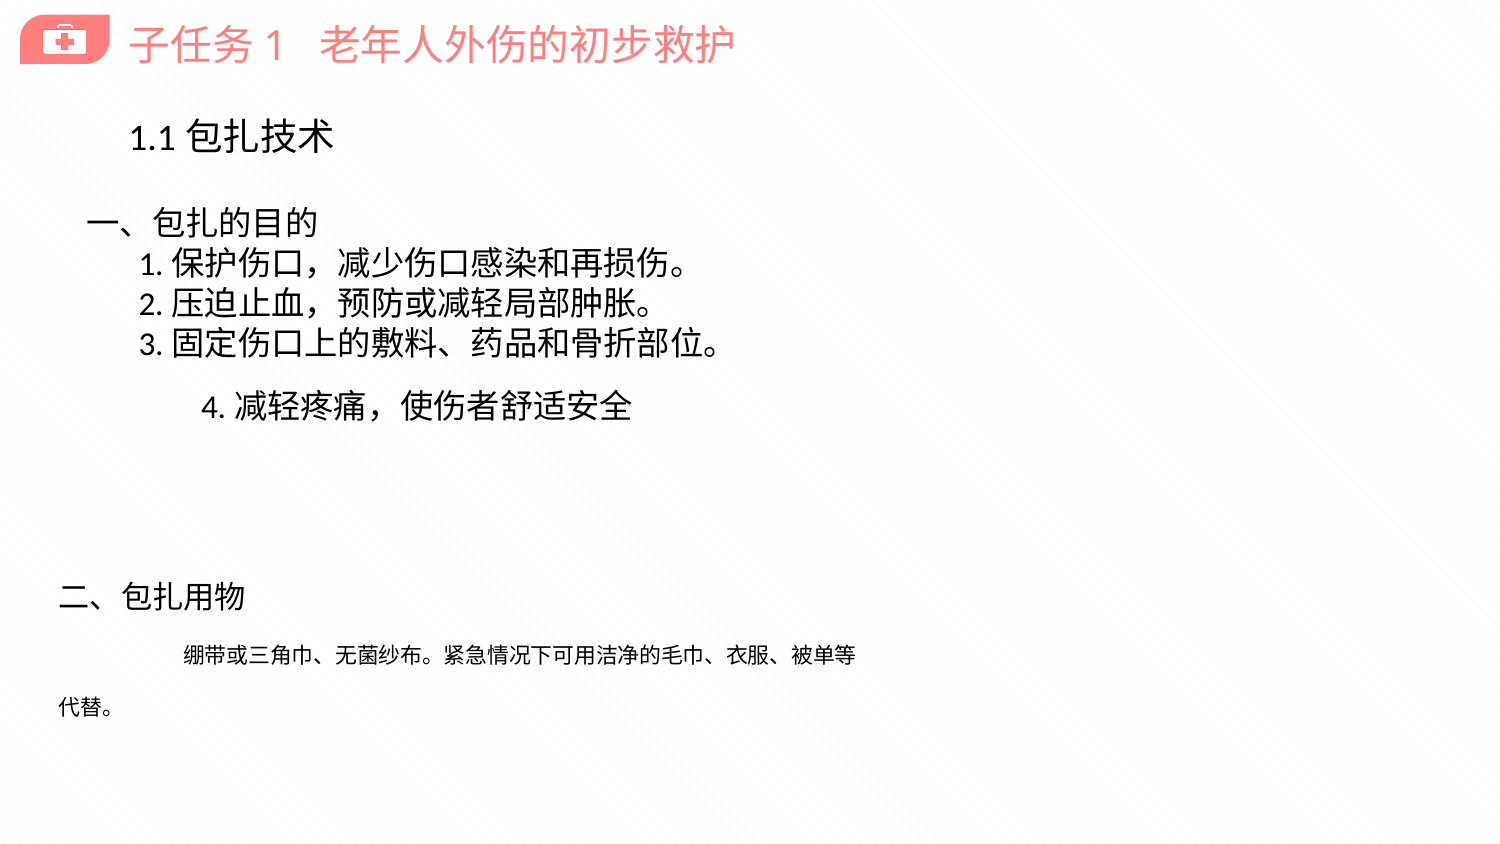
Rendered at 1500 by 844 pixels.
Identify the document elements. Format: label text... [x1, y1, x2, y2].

text_box 一、包扎的目的 1.保护伤口，减少伤口感染和再损伤。 2.压迫止血，预防或减轻局部肿胀。 3.固定伤口上的敷料、药品和骨折部位。 4.减轻疼痛，使伤者舒适安全 [71, 194, 905, 433]
text_box 1.1包扎技术 [113, 105, 525, 166]
text_box 二、包扎用物 绷带或三角巾、无菌纱布。紧急情况下可用洁净的毛巾、衣服、被单等代替。 [43, 570, 878, 728]
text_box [19, 11, 863, 78]
